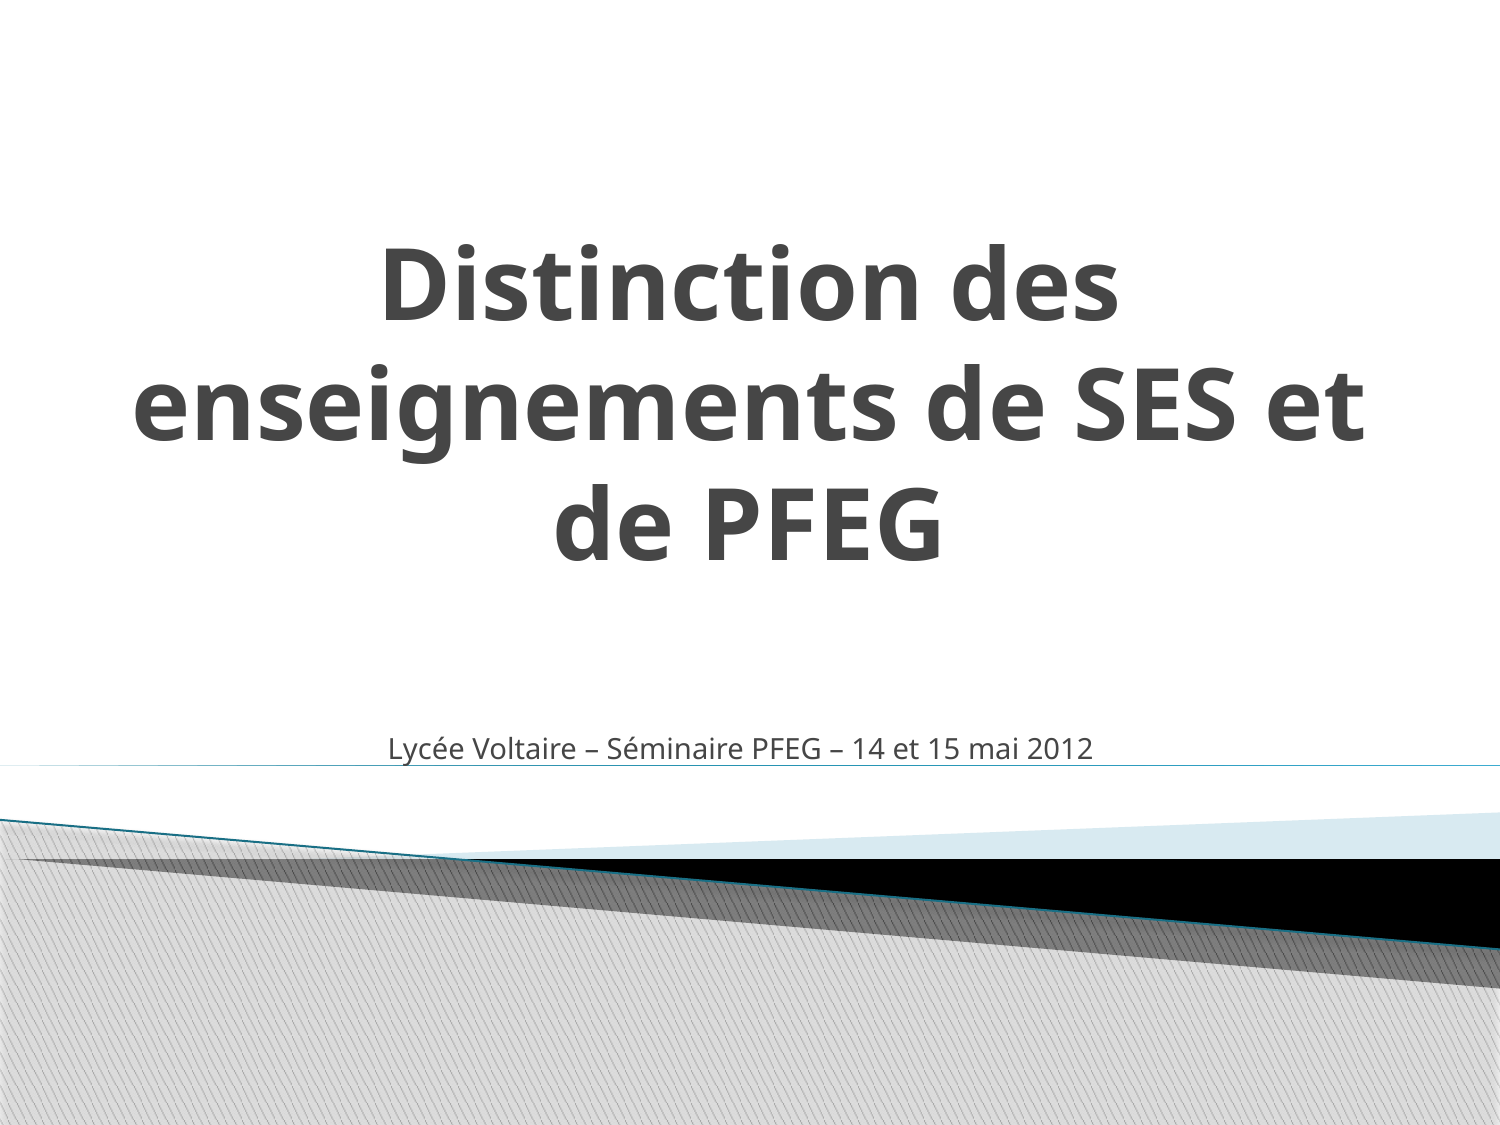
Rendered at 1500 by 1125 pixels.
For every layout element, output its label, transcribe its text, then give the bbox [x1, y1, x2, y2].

subtitle Lycée Voltaire – Séminaire PFEG – 14 et 15 mai 2012 [112, 592, 1388, 790]
title Distinction des enseignements de SES et de PFEG [112, 208, 1388, 588]
picture [5, 859, 1500, 989]
